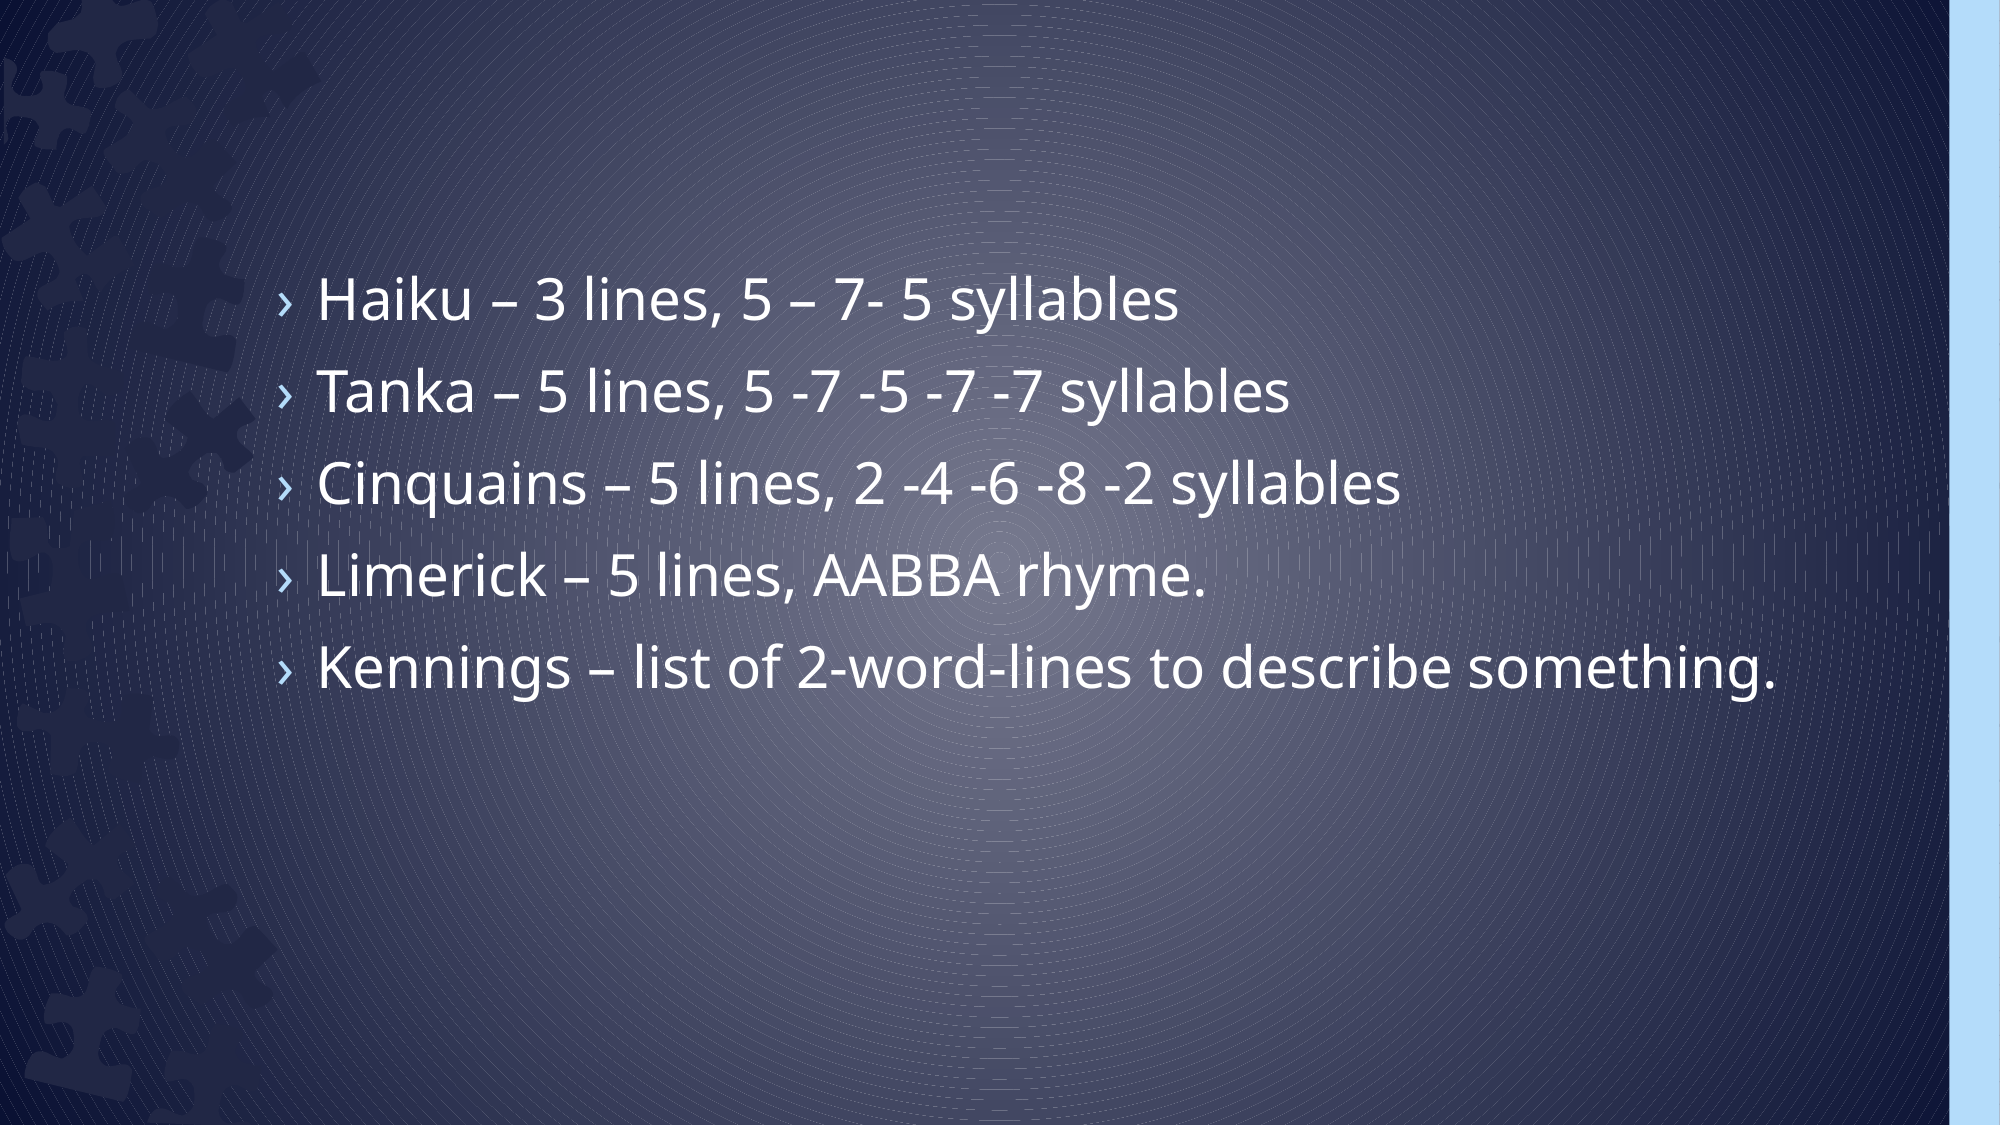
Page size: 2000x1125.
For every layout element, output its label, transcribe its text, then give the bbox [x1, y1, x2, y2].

list Haiku – 3 lines, 5 – 7- 5 syllables Tanka – 5 lines, 5 -7 -5 -7 -7 syllables Cinquains – 5 lines, 2 -4 -6 -8 -2 syllables Limerick – 5 lines, AABBA rhyme. Kennings – list of 2-word-lines to describe something. [261, 262, 1867, 1013]
